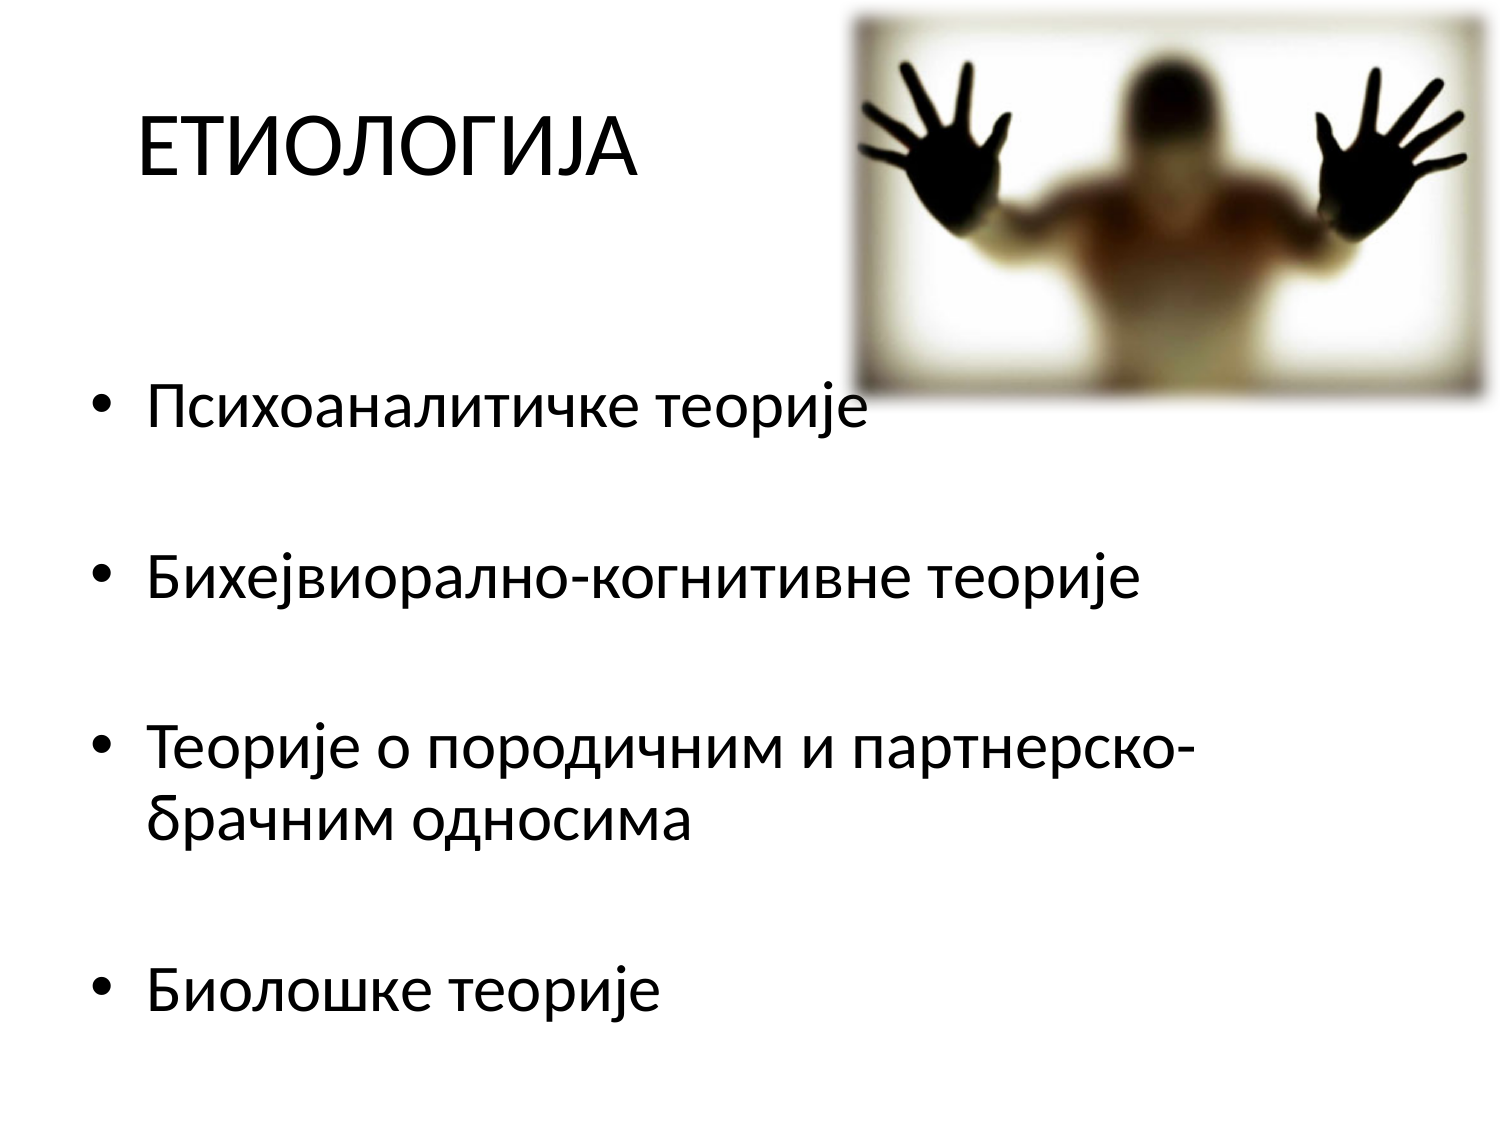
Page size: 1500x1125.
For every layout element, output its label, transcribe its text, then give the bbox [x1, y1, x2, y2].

list Психоаналитичке теорије Бихејвиорално-когнитивне теорије Теорије о породичним и партнерско-брачним односима Биолошке теорије [75, 362, 1425, 1088]
picture [837, 0, 1500, 415]
title ЕТИОЛОГИЈА [75, 45, 700, 233]
